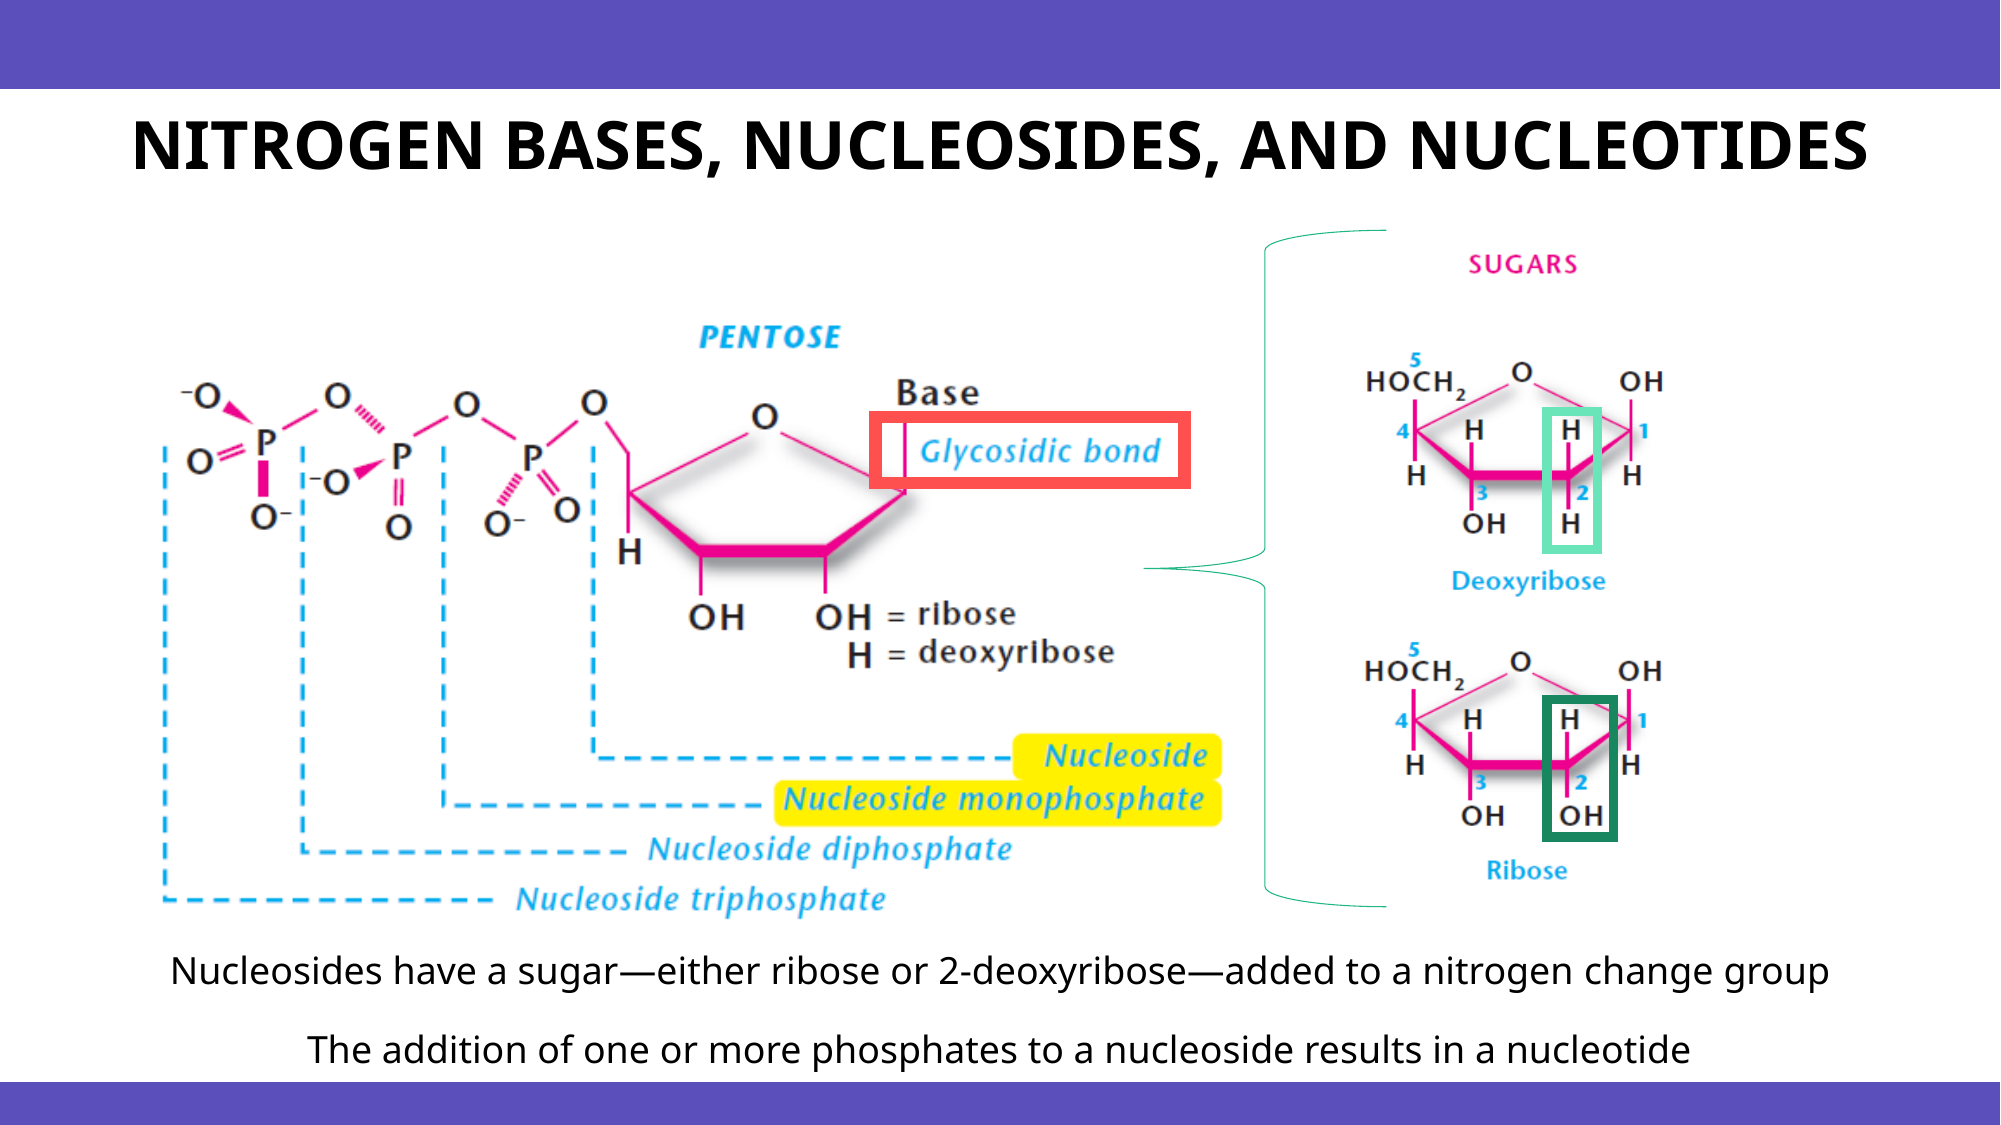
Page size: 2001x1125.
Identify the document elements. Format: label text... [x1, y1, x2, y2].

text_box [1264, 231, 1387, 908]
picture [82, 255, 1265, 940]
text_box The addition of one or more phosphates to a nucleoside results in a nucleotide [0, 1018, 2000, 1079]
title NITROGEN BASES, NUCLEOSIDES, AND NUCLEOTIDES [10, 89, 1990, 256]
text_box Nucleosides have a sugar—either ribose or 2-deoxyribose—added to a nitrogen change group [0, 939, 2000, 1000]
picture [0, 0, 2000, 89]
picture [0, 1082, 2000, 1125]
picture [1331, 224, 1689, 901]
